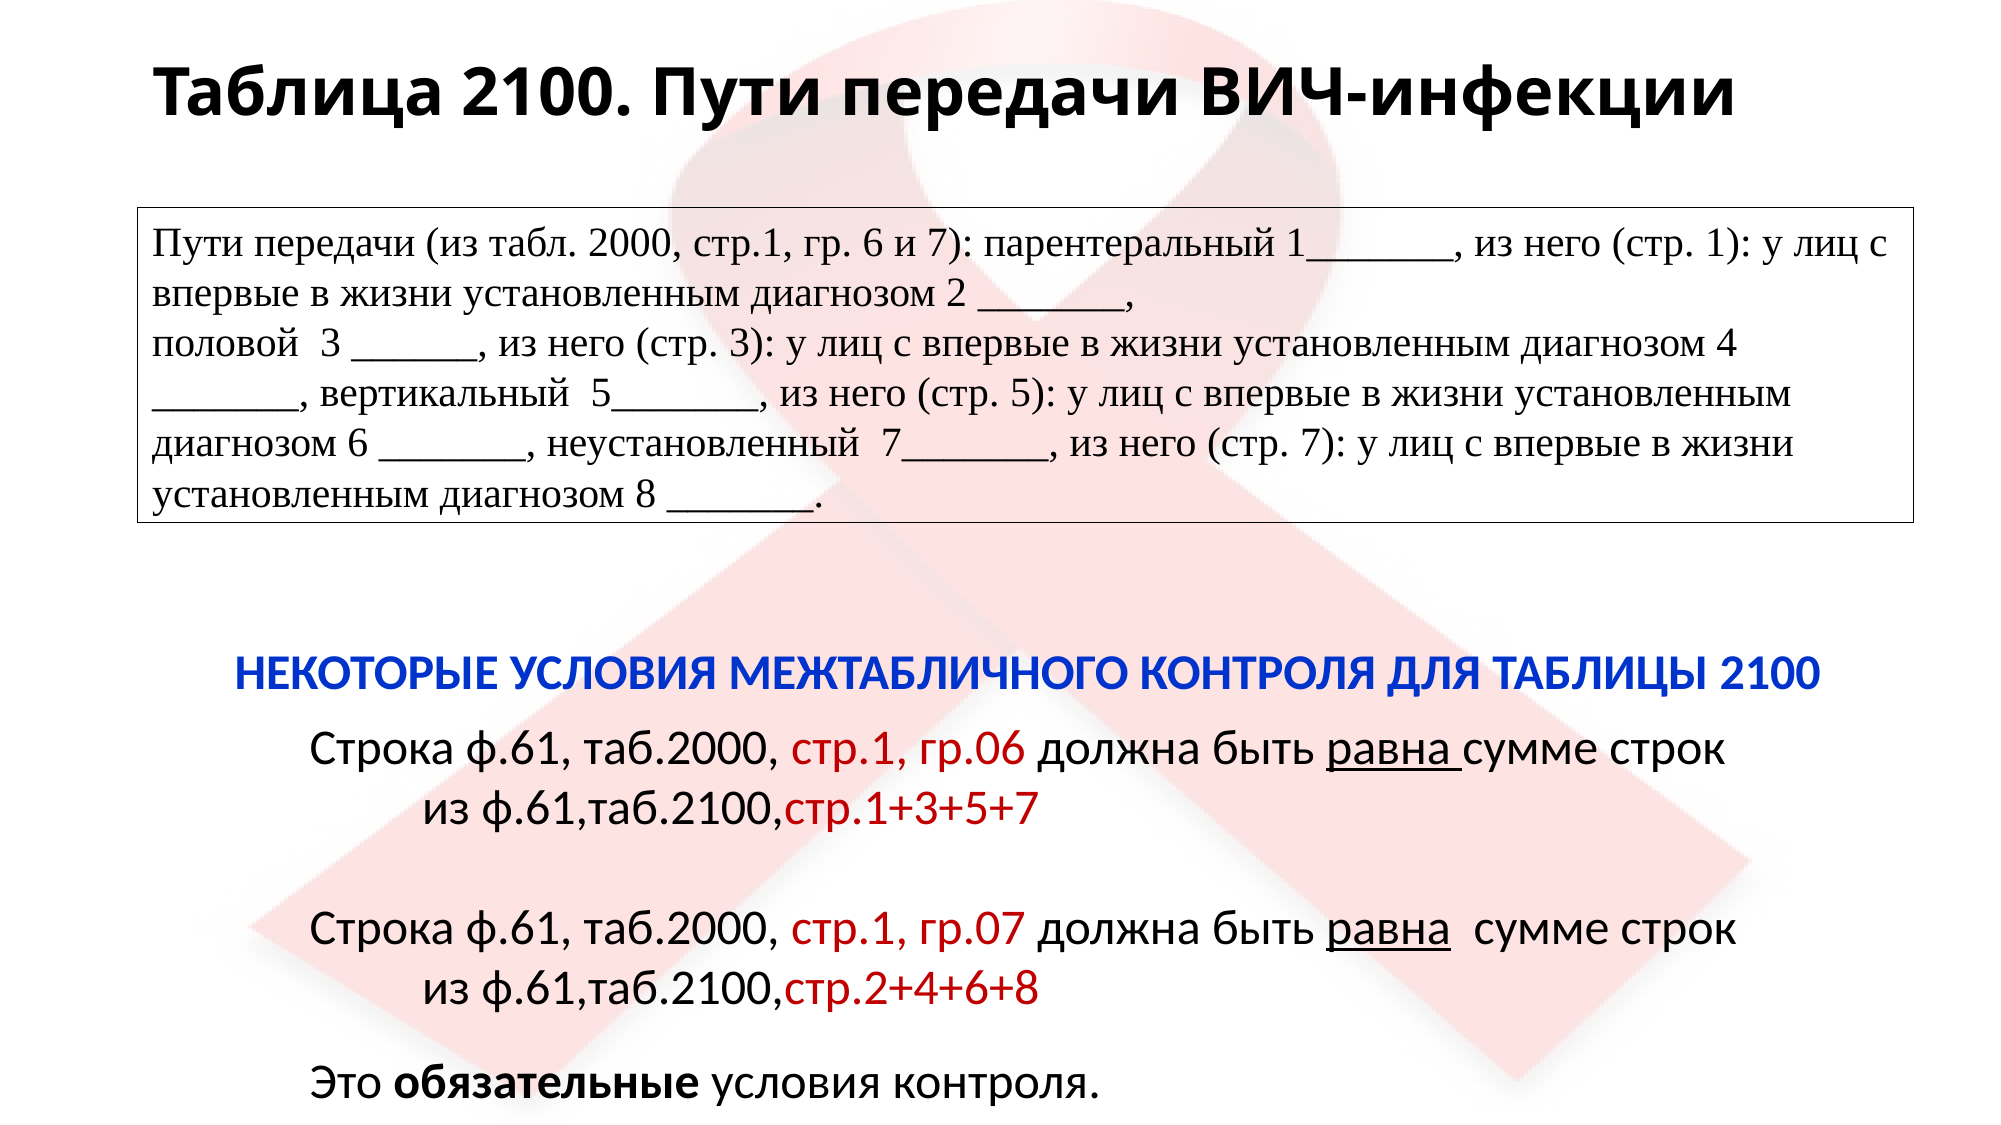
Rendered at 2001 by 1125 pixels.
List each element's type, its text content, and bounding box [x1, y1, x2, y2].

title Таблица 2100. Пути передачи ВИЧ-инфекции [137, 59, 1863, 207]
text_box Строка ф.61, таб.2000, стр.1, гр.06 должна быть равна сумме строк из ф.61,таб.2100,стр.1+3+5+7 Строка ф.61, таб.2000, стр.1, гр.07 должна быть равна сумме строк из ф.61,таб.2100,стр.2+4+6+8 [294, 707, 1863, 1023]
text_box Пути передачи (из табл. 2000, стр.1, гр. 6 и 7): парентеральный 1_______, из него (стр. 1): у лиц с впервые в жизни установленным диагнозом 2 _______, половой 3 ______, из него (стр. 3): у лиц с впервые в жизни установленным диагнозом 4 _______, вертикальный 5_______, из него (стр. 5): у лиц с впервые в жизни установленным диагнозом 6 _______, неустановленный 7_______, из него (стр. 7): у лиц с впервые в жизни установленным диагнозом 8 _______. [137, 207, 1914, 523]
text_box НЕКОТОРЫЕ УСЛОВИЯ МЕЖТАБЛИЧНОГО КОНТРОЛЯ ДЛЯ ТАБЛИЦЫ 2100 [163, 631, 1893, 707]
text_box Это обязательные условия контроля. [294, 1040, 1295, 1116]
